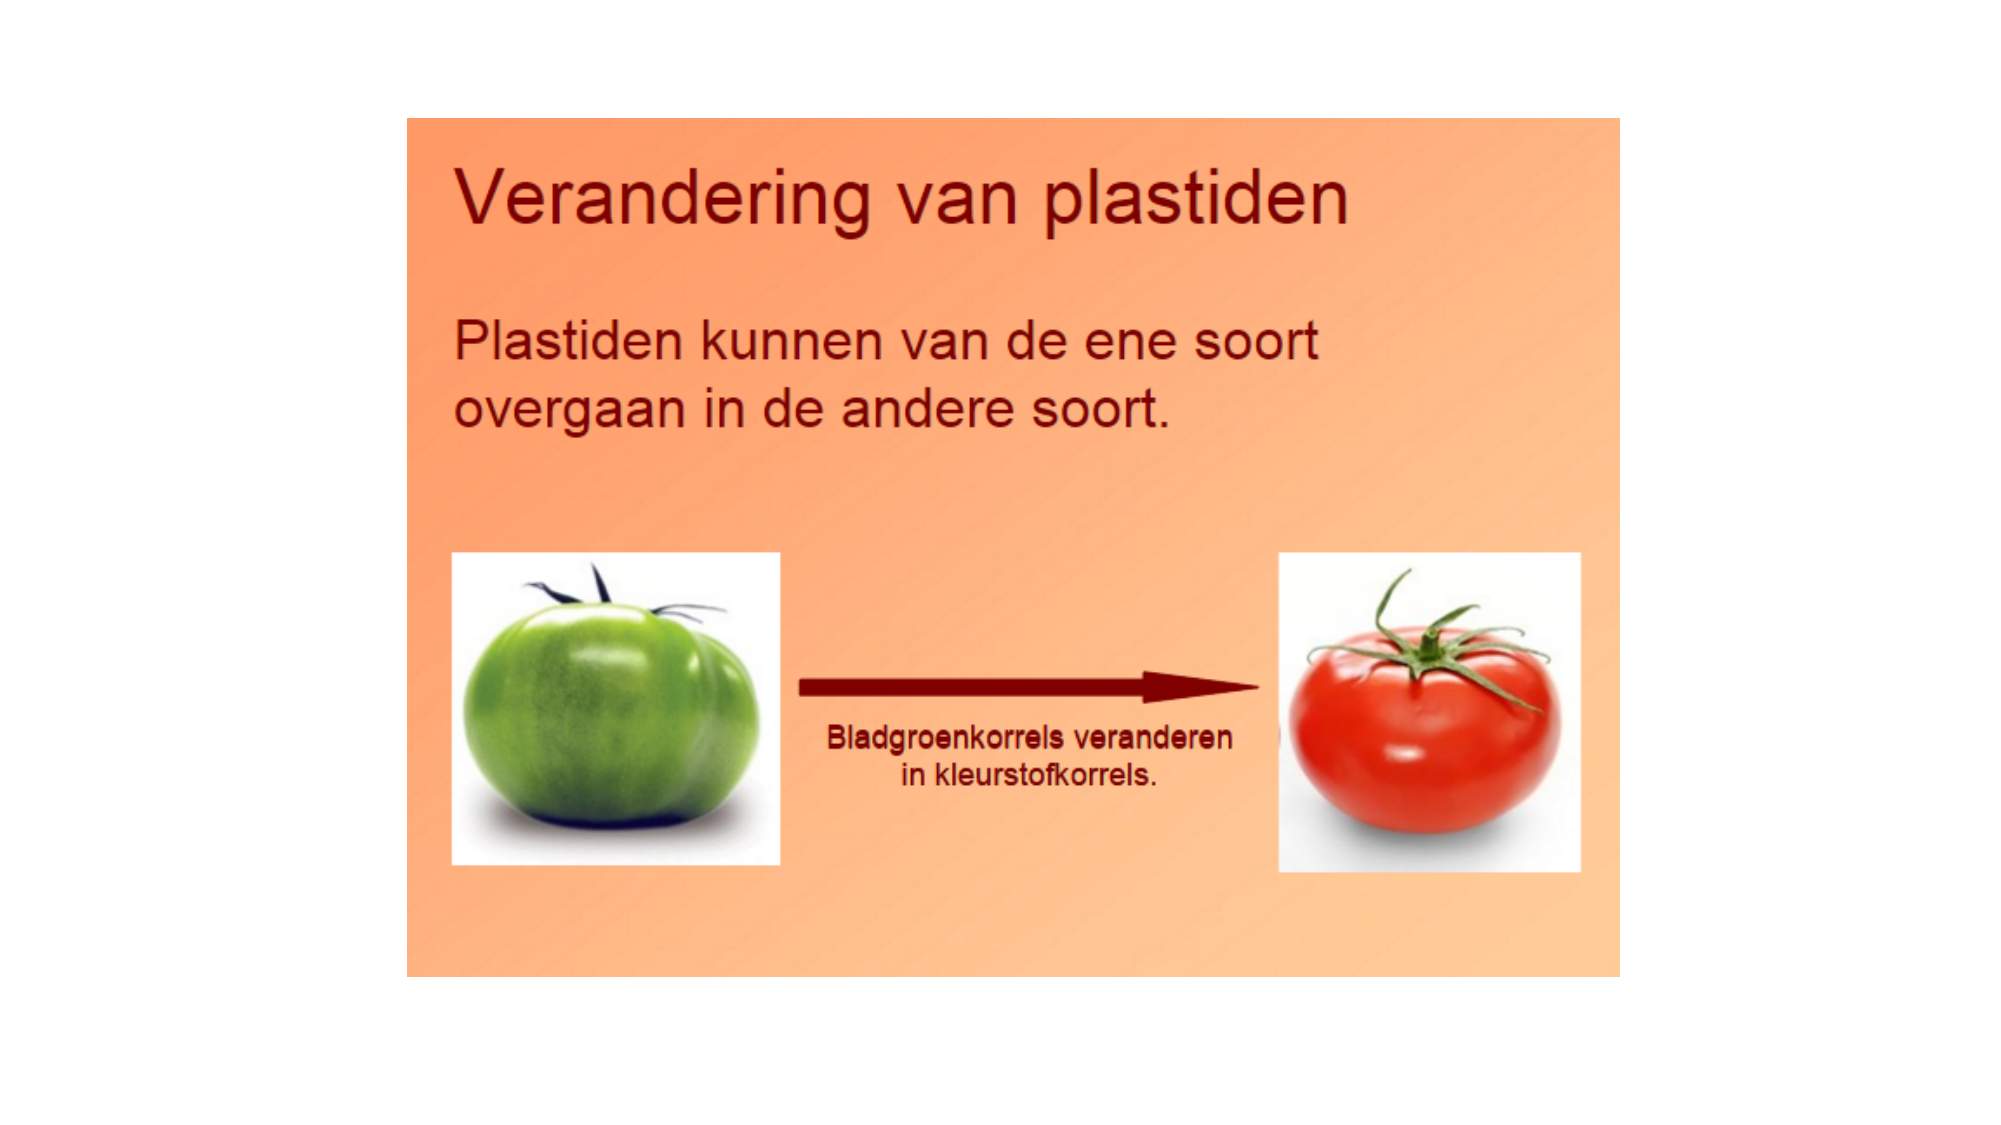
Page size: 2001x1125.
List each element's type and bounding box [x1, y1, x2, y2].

picture [407, 118, 1620, 977]
